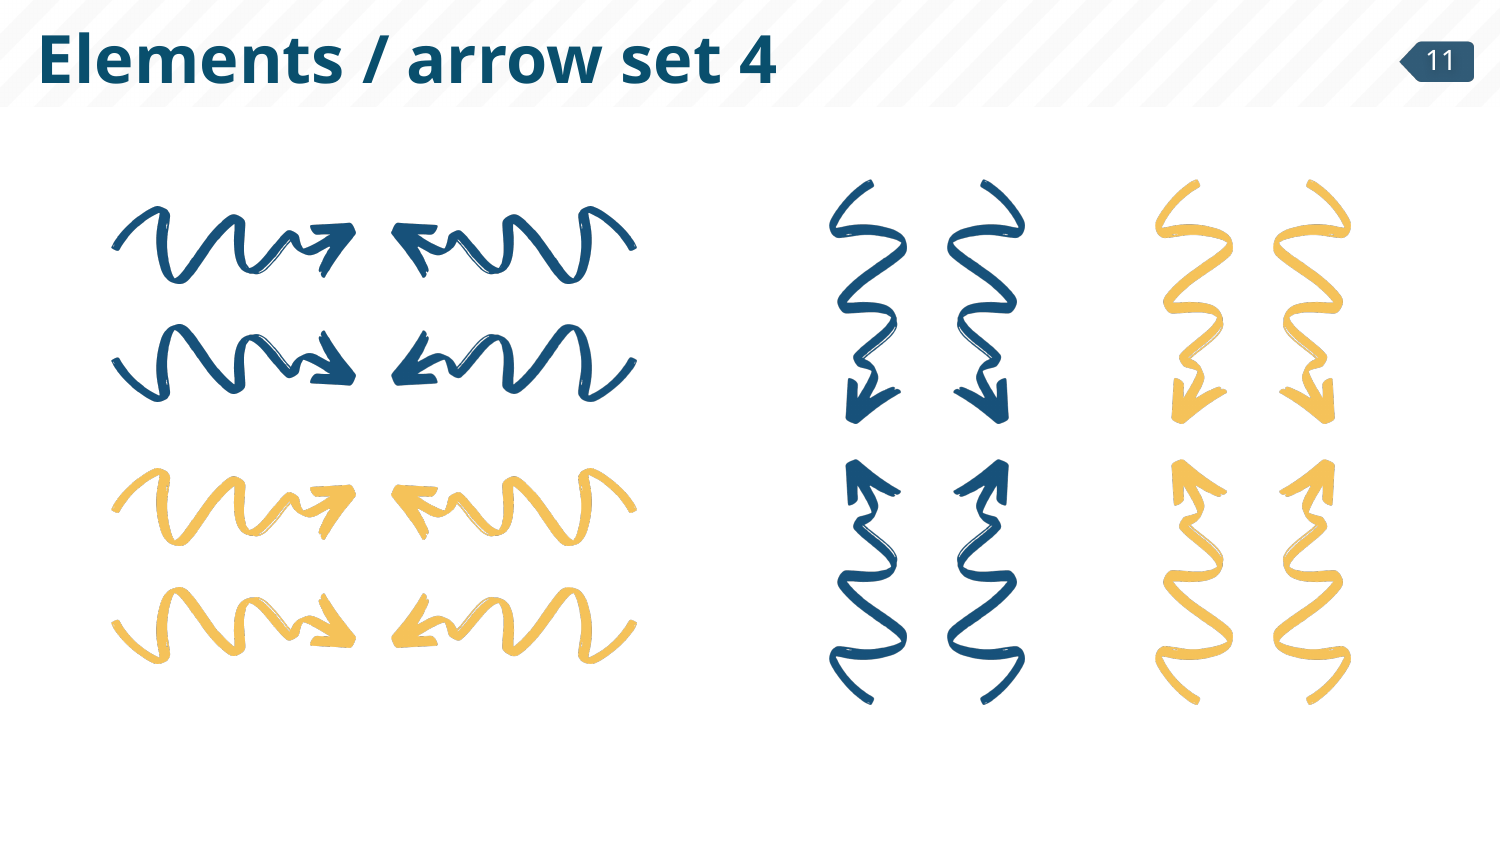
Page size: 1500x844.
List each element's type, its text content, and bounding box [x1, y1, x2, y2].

picture [391, 468, 637, 546]
picture [391, 324, 637, 402]
picture [746, 460, 1435, 705]
picture [391, 586, 637, 664]
picture [111, 468, 356, 546]
picture [746, 180, 1435, 424]
picture [111, 324, 356, 402]
picture [0, 0, 1500, 107]
picture [111, 586, 356, 664]
title Elements / arrow set 4 [22, 18, 1351, 89]
picture [111, 206, 356, 284]
picture [391, 206, 637, 284]
